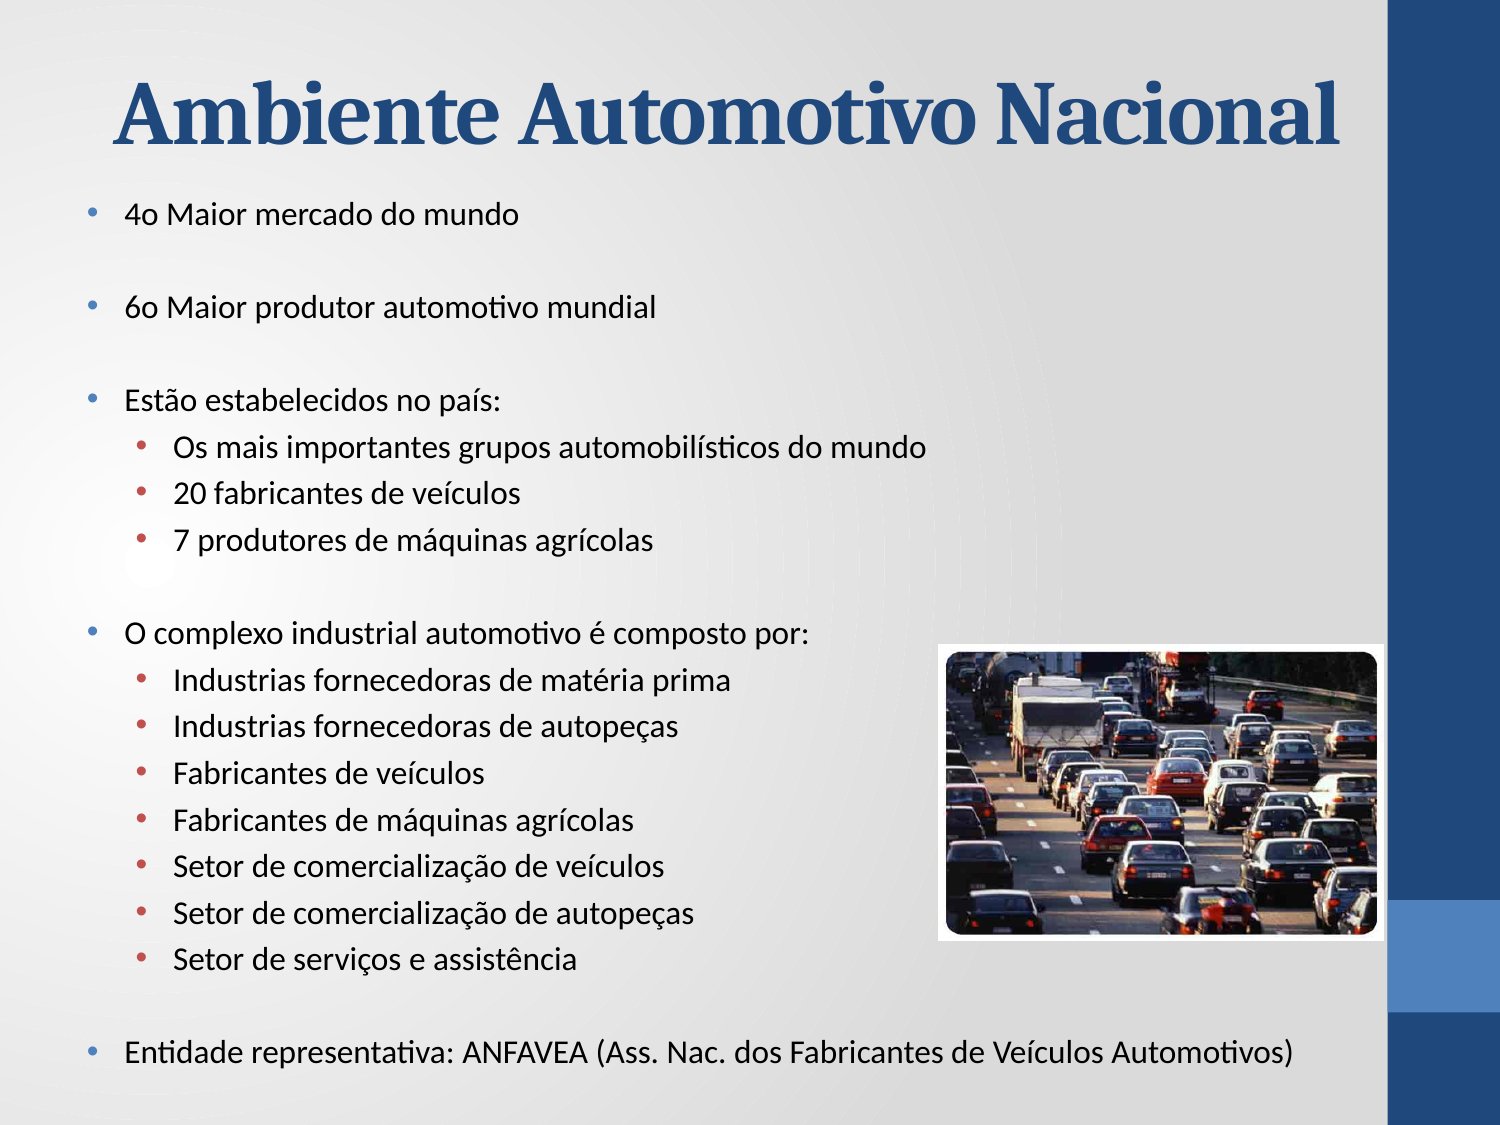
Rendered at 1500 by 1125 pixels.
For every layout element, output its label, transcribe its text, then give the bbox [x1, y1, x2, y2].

list 4o Maior mercado do mundo 6o Maior produtor automotivo mundial Estão estabelecidos no país: Os mais importantes grupos automobilísticos do mundo 20 fabricantes de veículos 7 produtores de máquinas agrícolas O complexo industrial automotivo é composto por: Industrias fornecedoras de matéria prima Industrias fornecedoras de autopeças Fabricantes de veículos Fabricantes de máquinas agrícolas Setor de comercialização de veículos Setor de comercialização de autopeças Setor de serviços e assistência Entidade representativa: ANFAVEA (Ass. Nac. dos Fabricantes de Veículos Automotivos) [53, 185, 1355, 1059]
title Ambiente Automotivo Nacional [53, 30, 1404, 185]
picture [938, 644, 1384, 941]
